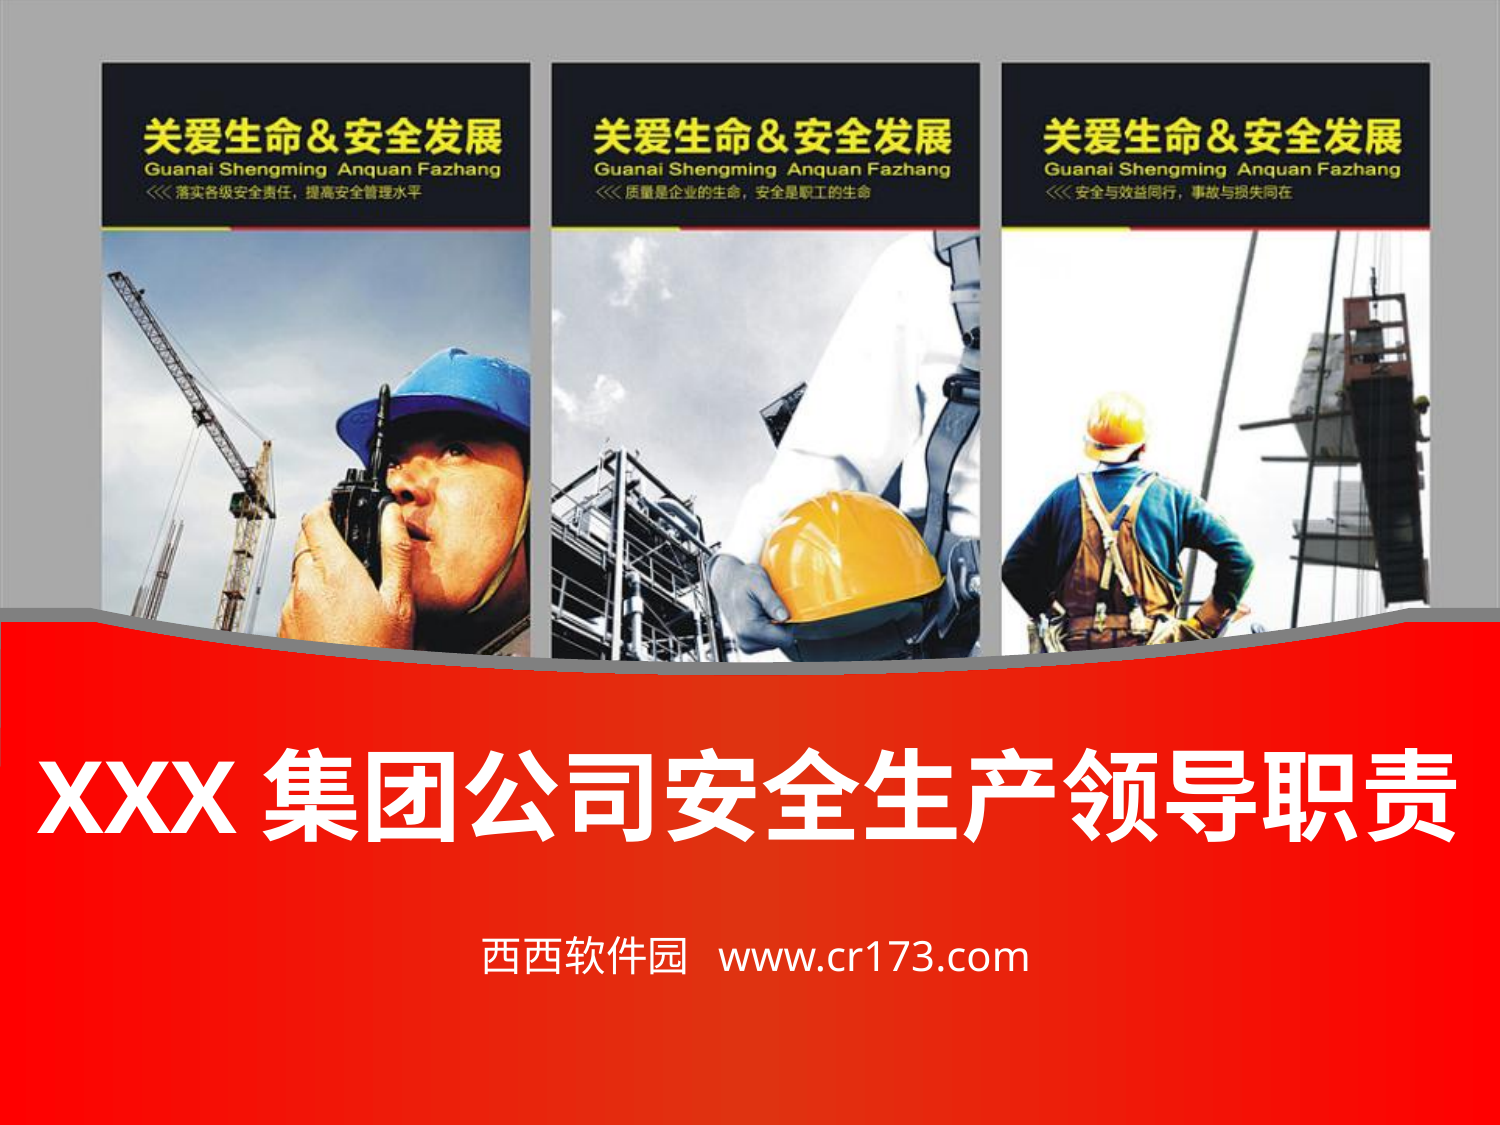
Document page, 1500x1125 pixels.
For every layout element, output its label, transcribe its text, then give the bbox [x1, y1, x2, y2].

text_box 西西软件园 www.cr173.com [112, 922, 1400, 987]
title XXX集团公司安全生产领导职责 [17, 779, 1482, 876]
picture [0, 0, 1500, 771]
text_box [0, 778, 1500, 1125]
